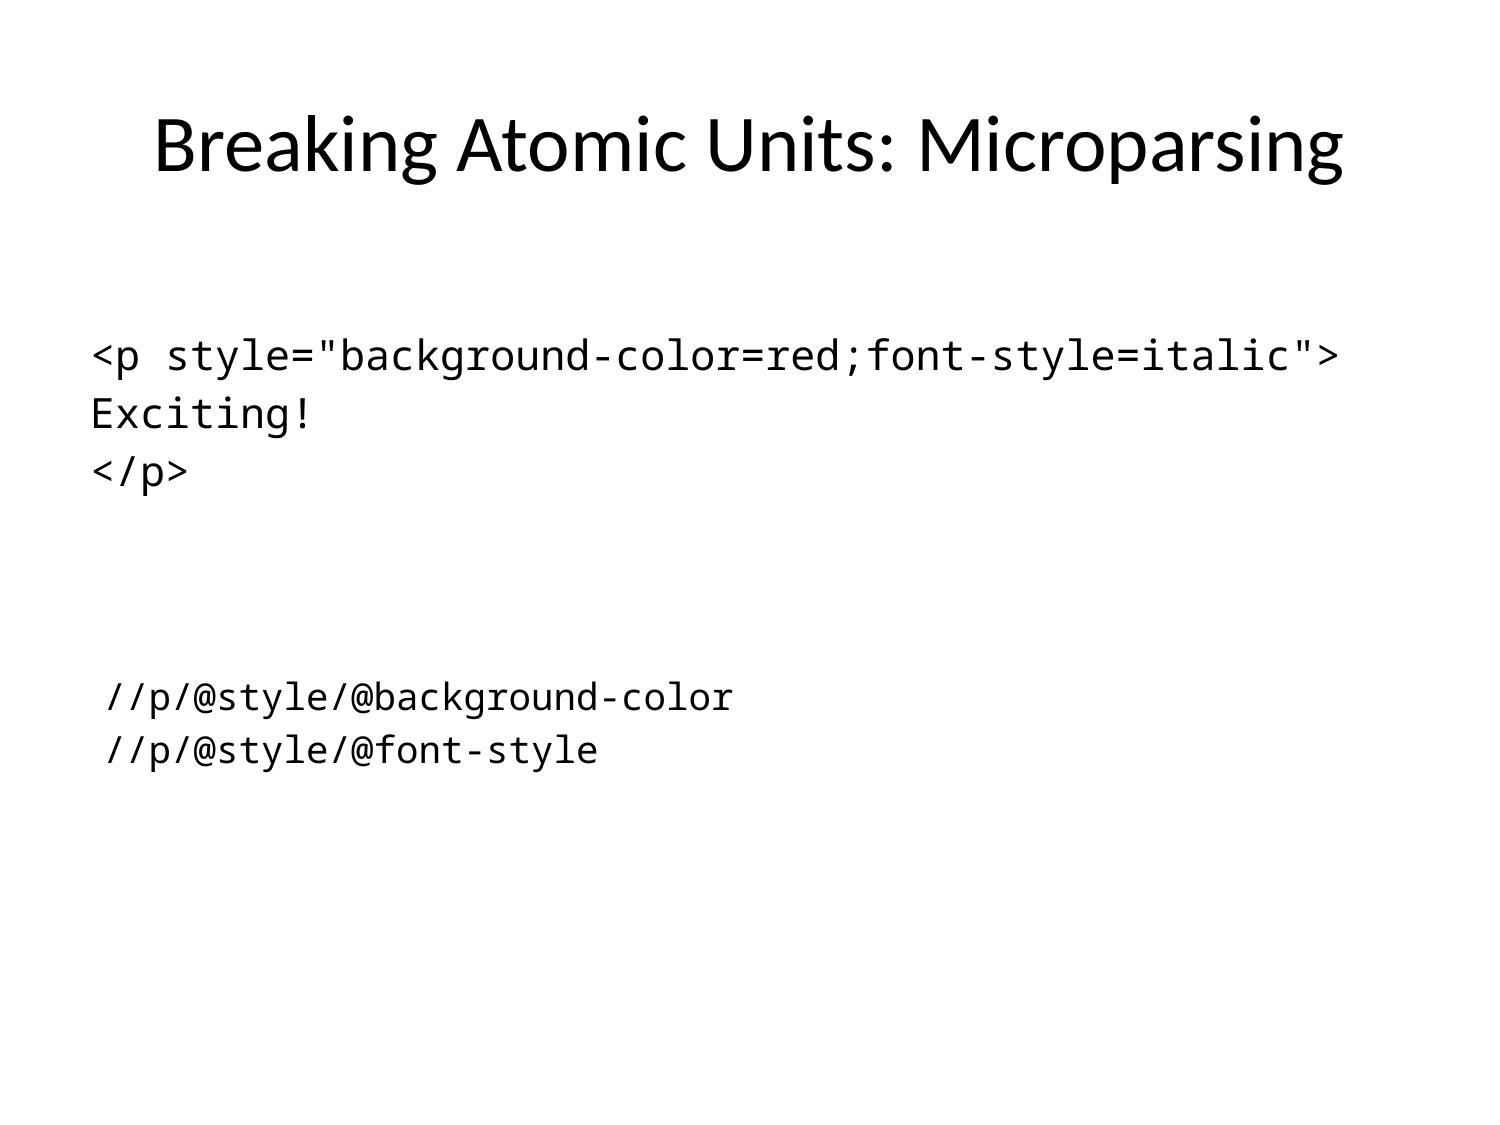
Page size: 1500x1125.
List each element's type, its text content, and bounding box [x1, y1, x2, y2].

list <p style="background-color=red;font-style=italic"> Exciting! </p> [75, 262, 1362, 1005]
list //p/@style/@background-color //p/@style/@font-style [88, 665, 1248, 897]
title Breaking Atomic Units: Microparsing [75, 45, 1425, 233]
